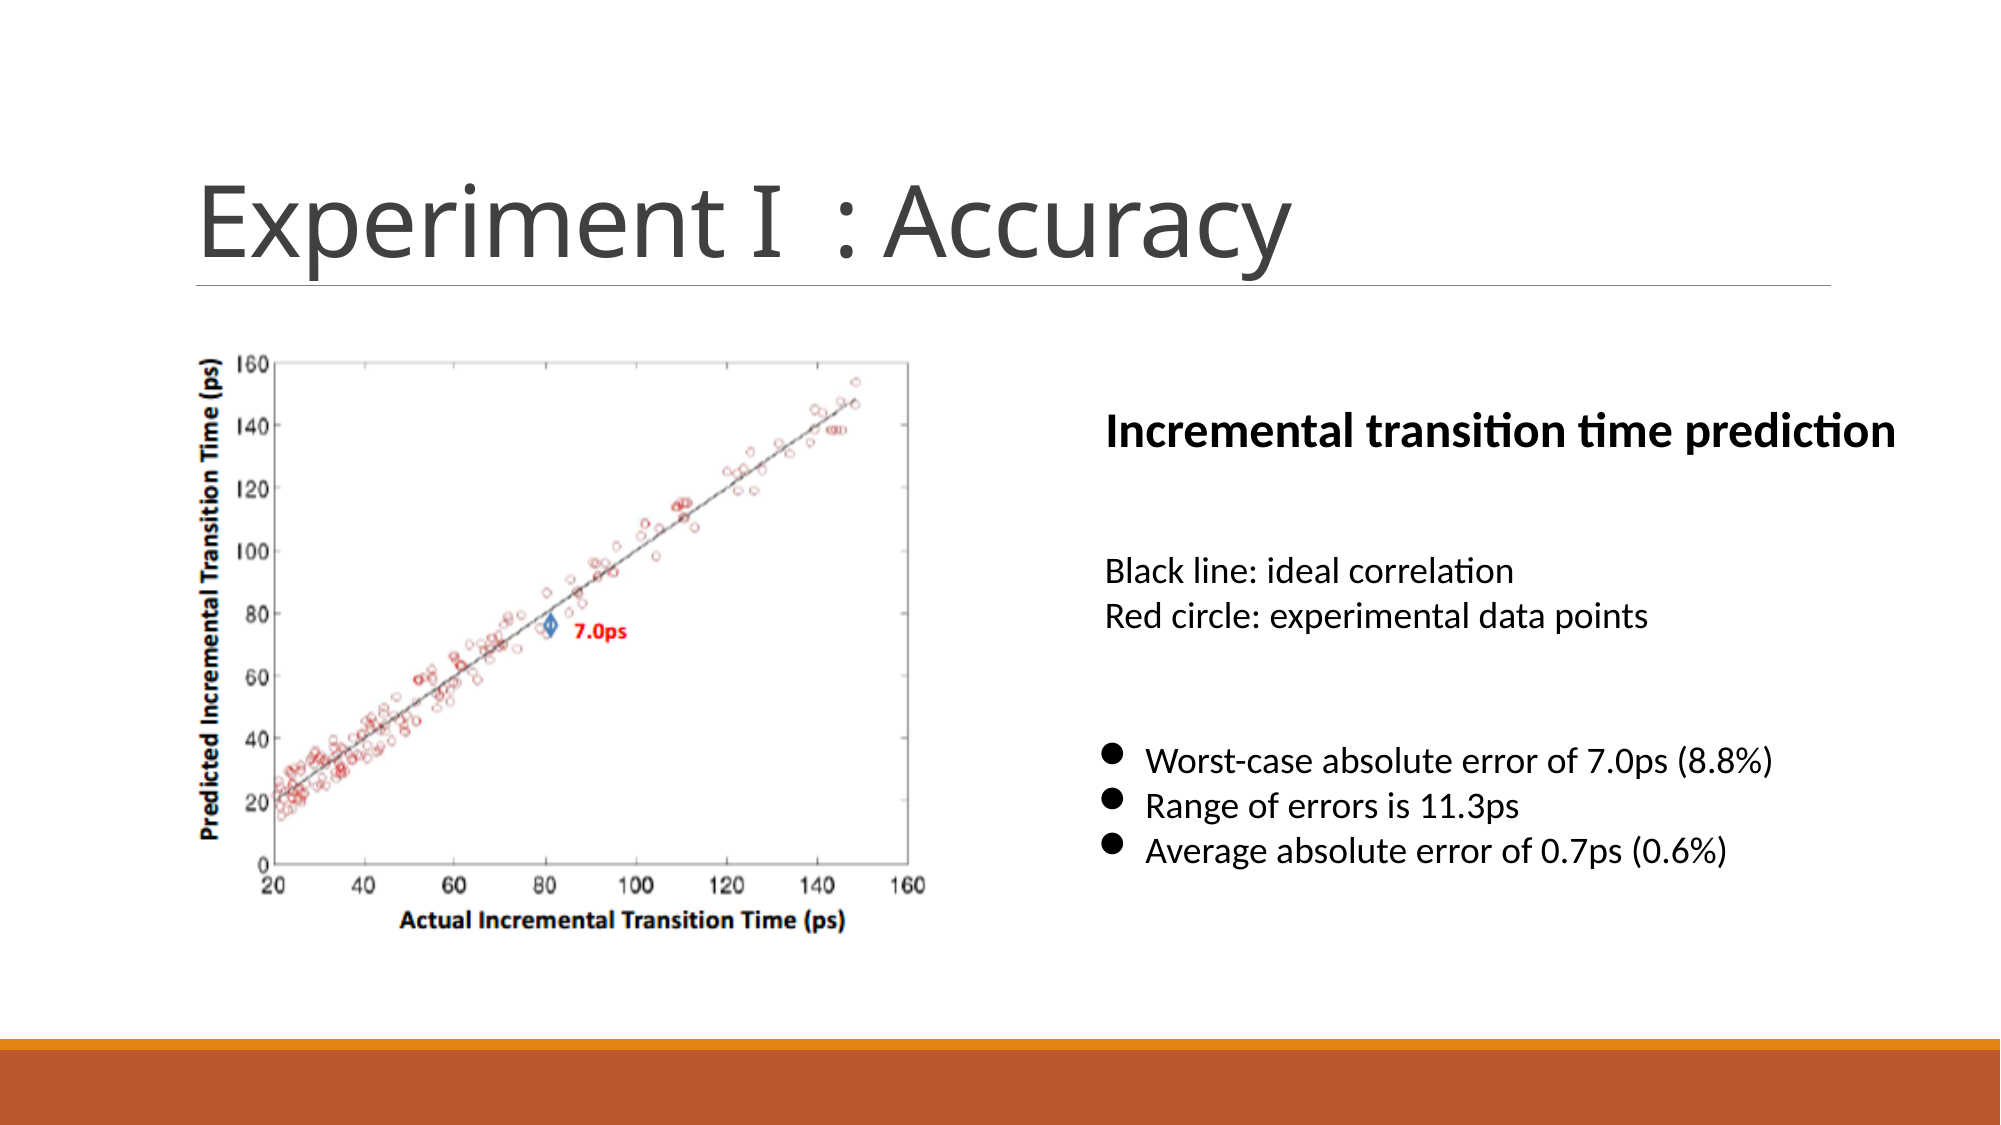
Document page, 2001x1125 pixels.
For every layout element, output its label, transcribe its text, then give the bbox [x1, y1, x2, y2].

text_box Black line: ideal correlation Red circle: experimental data points [1089, 538, 1665, 644]
picture [179, 340, 966, 950]
text_box Worst-case absolute error of 7.0ps (8.8%) Range of errors is 11.3ps Average absolute error of 0.7ps (0.6%) [1083, 728, 1790, 879]
title Experiment I : Accuracy [180, 47, 1830, 285]
text_box Incremental transition time prediction [1090, 389, 1912, 465]
